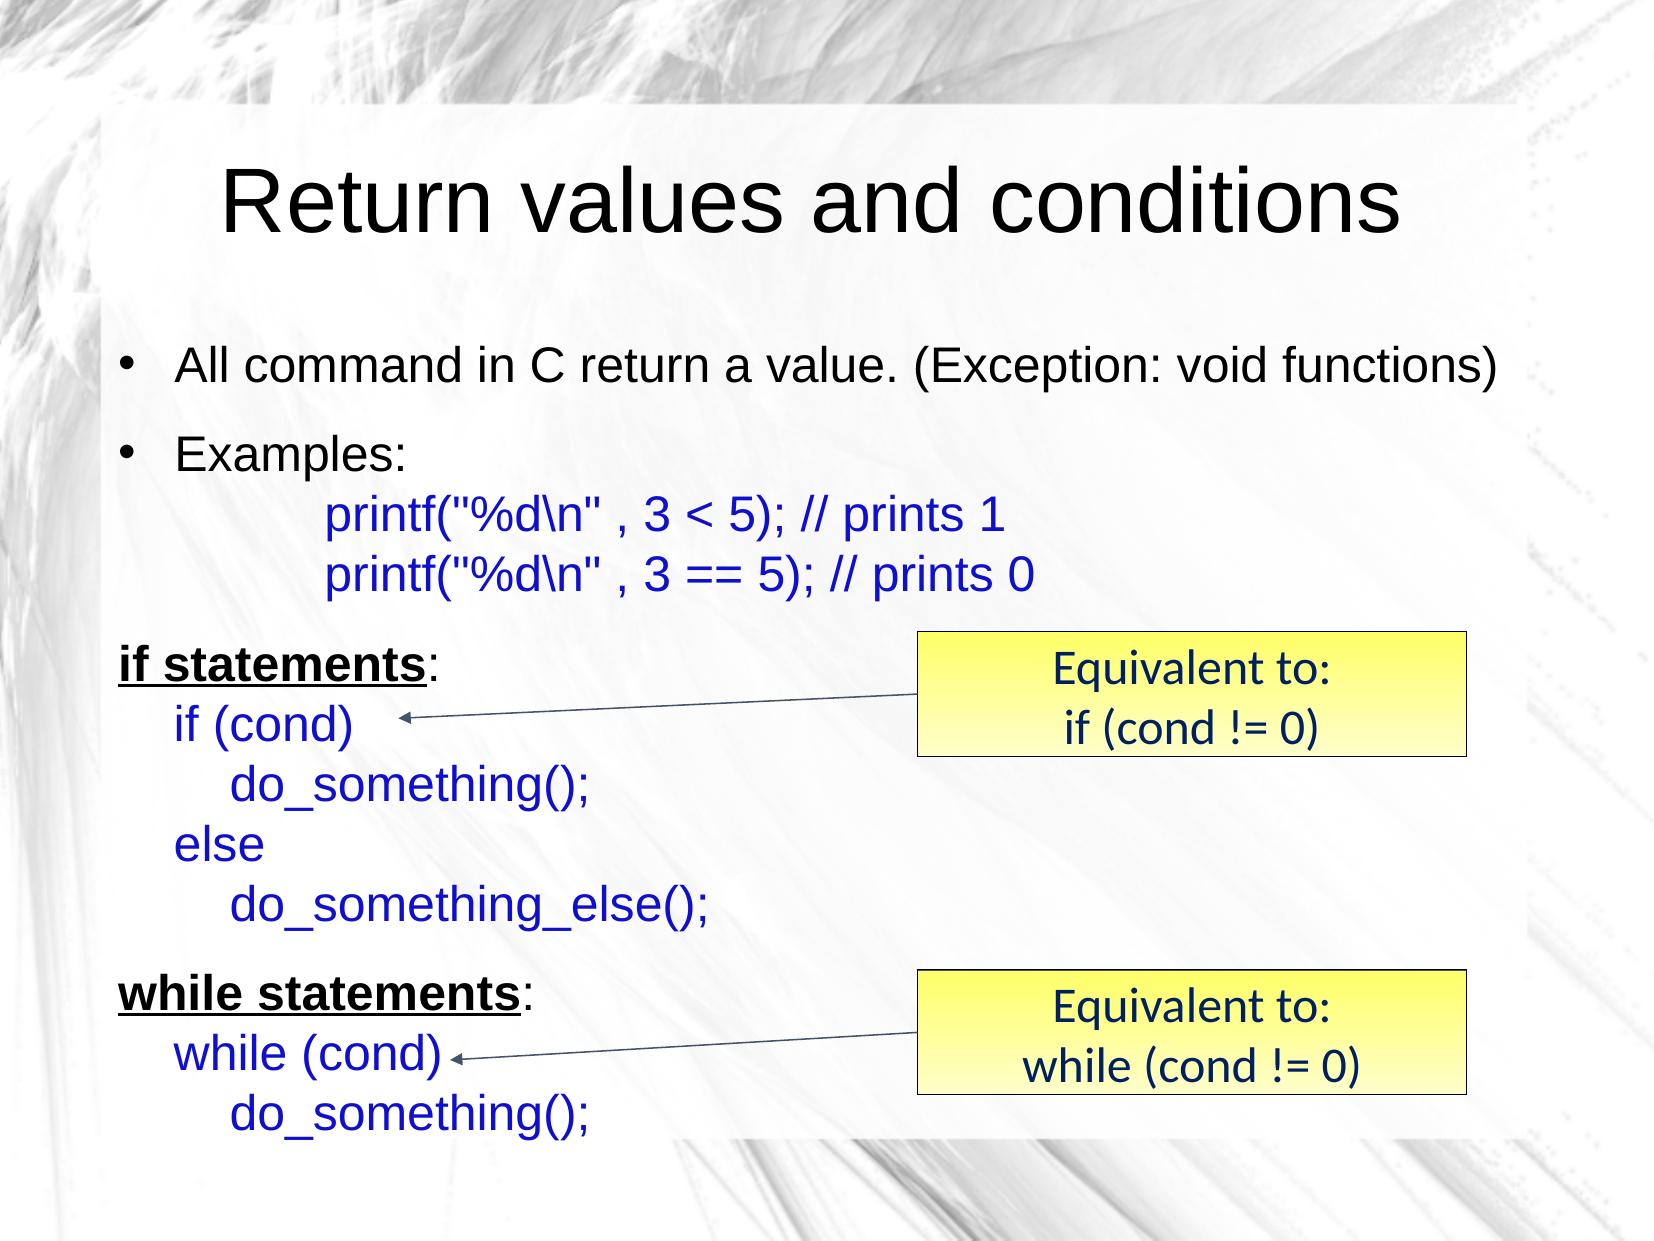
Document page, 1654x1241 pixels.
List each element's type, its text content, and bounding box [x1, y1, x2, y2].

title Return values and conditions [118, 93, 1506, 299]
picture [0, 0, 1654, 1241]
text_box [398, 694, 918, 719]
text_box Equivalent to: if (cond != 0) [917, 631, 1467, 757]
text_box Equivalent to: while (cond != 0) [917, 969, 1467, 1095]
list All command in C return a value. (Exception: void functions) Examples: printf("%d\n" , 3 < 5); // prints 1 printf("%d\n" , 3 == 5); // prints 0 if statements: if (cond) do_something(); else do_something_else(); while statements: while (cond) do_something(); [118, 332, 1571, 1121]
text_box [449, 1032, 918, 1060]
